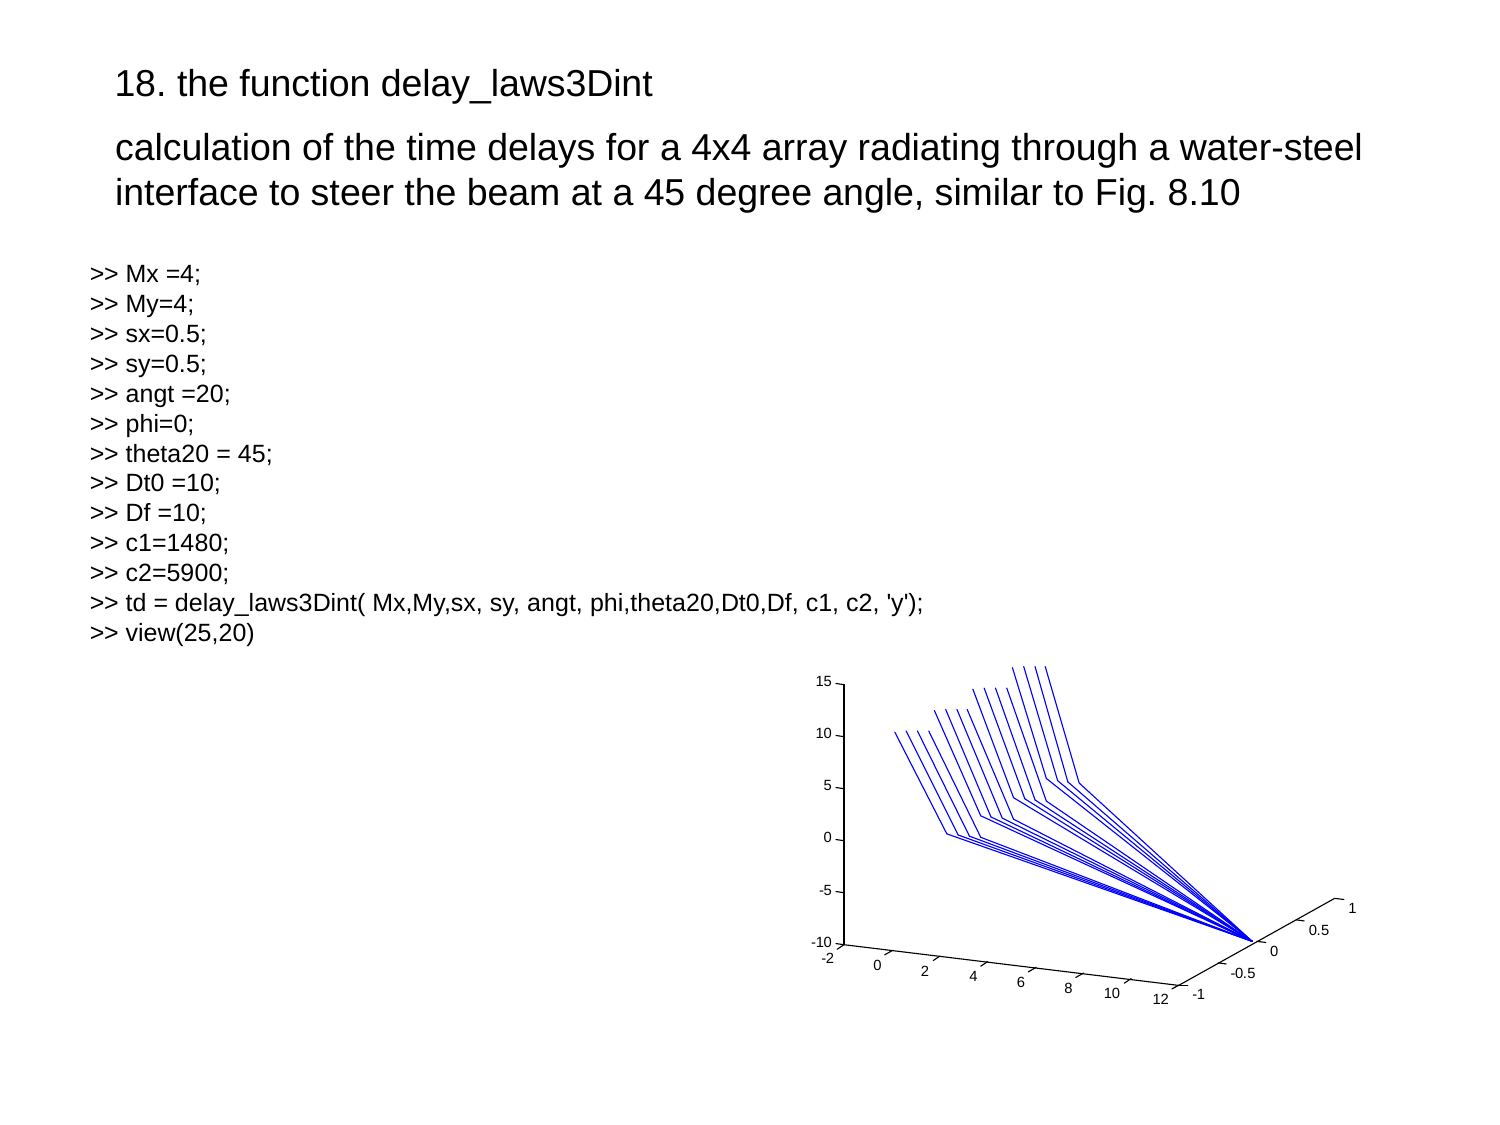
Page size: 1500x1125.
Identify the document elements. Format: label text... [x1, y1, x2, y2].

picture [762, 562, 1396, 1038]
text_box 18. the function delay_laws3Dint [99, 51, 925, 112]
text_box calculation of the time delays for a 4x4 array radiating through a water-steel interface to steer the beam at a 45 degree angle, similar to Fig. 8.10 [100, 115, 1443, 221]
text_box >> Mx =4; >> My=4; >> sx=0.5; >> sy=0.5; >> angt =20; >> phi=0; >> theta20 = 45; >> Dt0 =10; >> Df =10; >> c1=1480; >> c2=5900; >> td = delay_laws3Dint( Mx,My,sx, sy, angt, phi,theta20,Dt0,Df, c1, c2, 'y'); >> view(25,20) [75, 249, 1165, 654]
